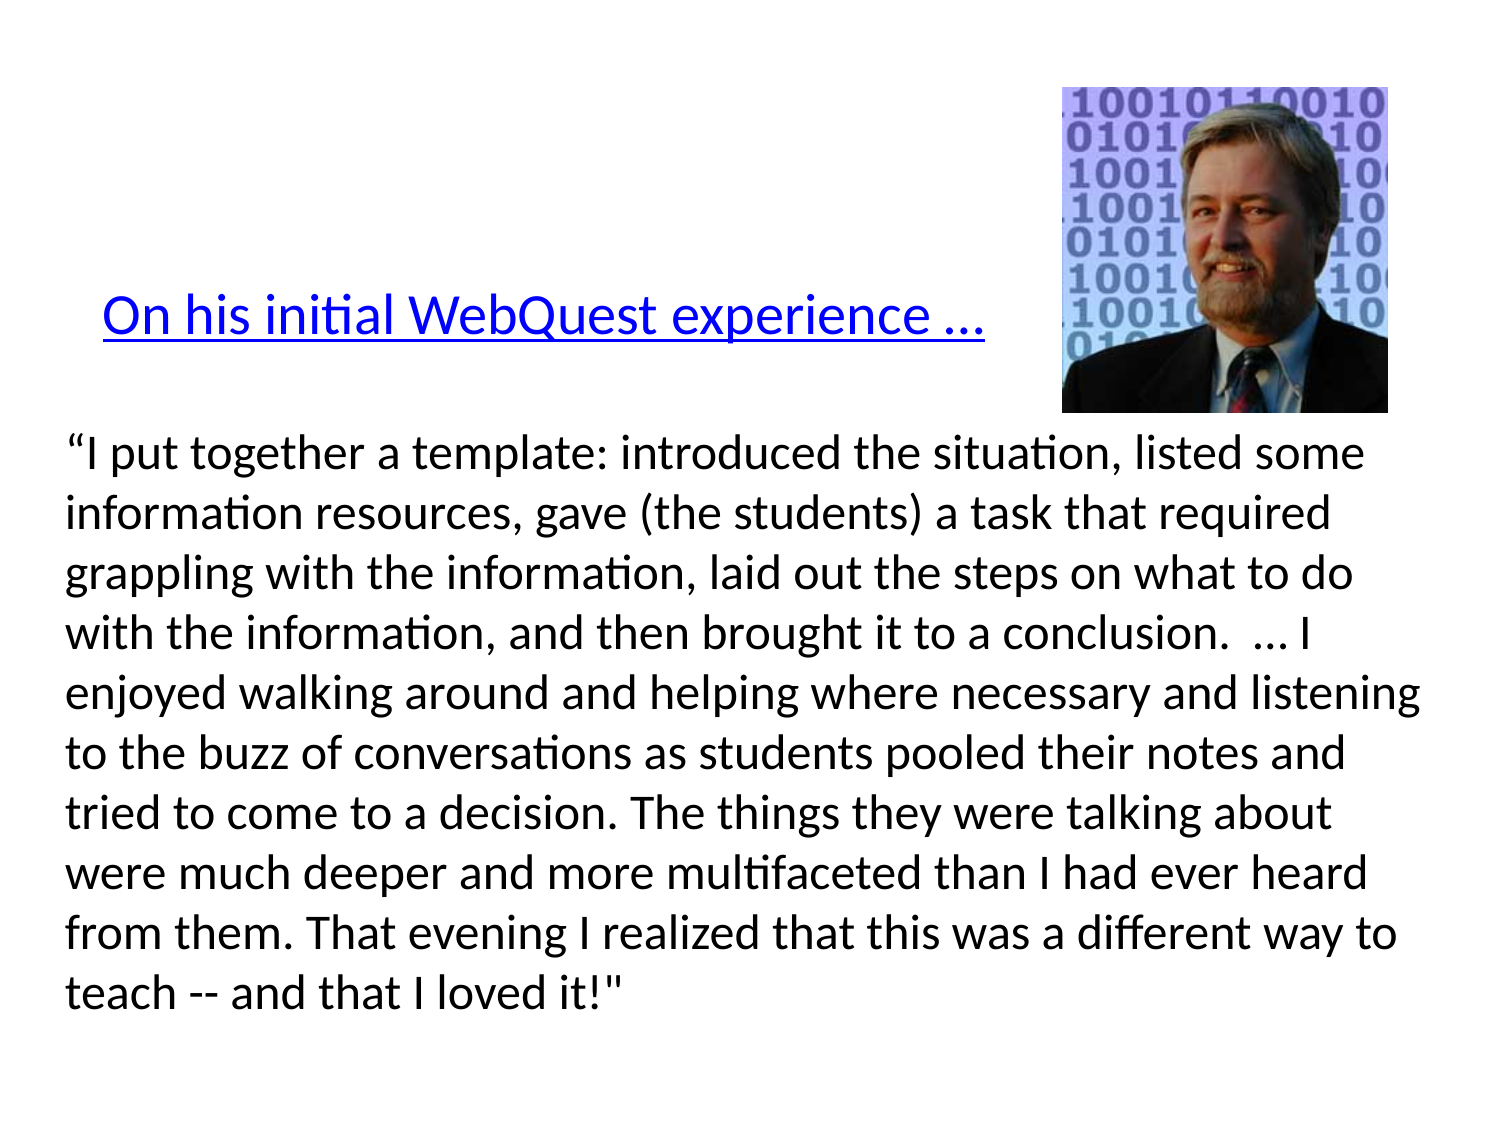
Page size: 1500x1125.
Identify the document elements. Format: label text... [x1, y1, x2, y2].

list On his initial WebQuest experience … [50, 187, 1038, 400]
picture [1062, 87, 1388, 413]
text_box “I put together a template: introduced the situation, listed some information resources, gave (the students) a task that required grappling with the information, laid out the steps on what to do with the information, and then brought it to a conclusion. … I enjoyed walking around and helping where necessary and listening to the buzz of conversations as students pooled their notes and tried to come to a decision. The things they were talking about were much deeper and more multifaceted than I had ever heard from them. That evening I realized that this was a different way to teach -- and that I loved it!" [50, 412, 1438, 1028]
